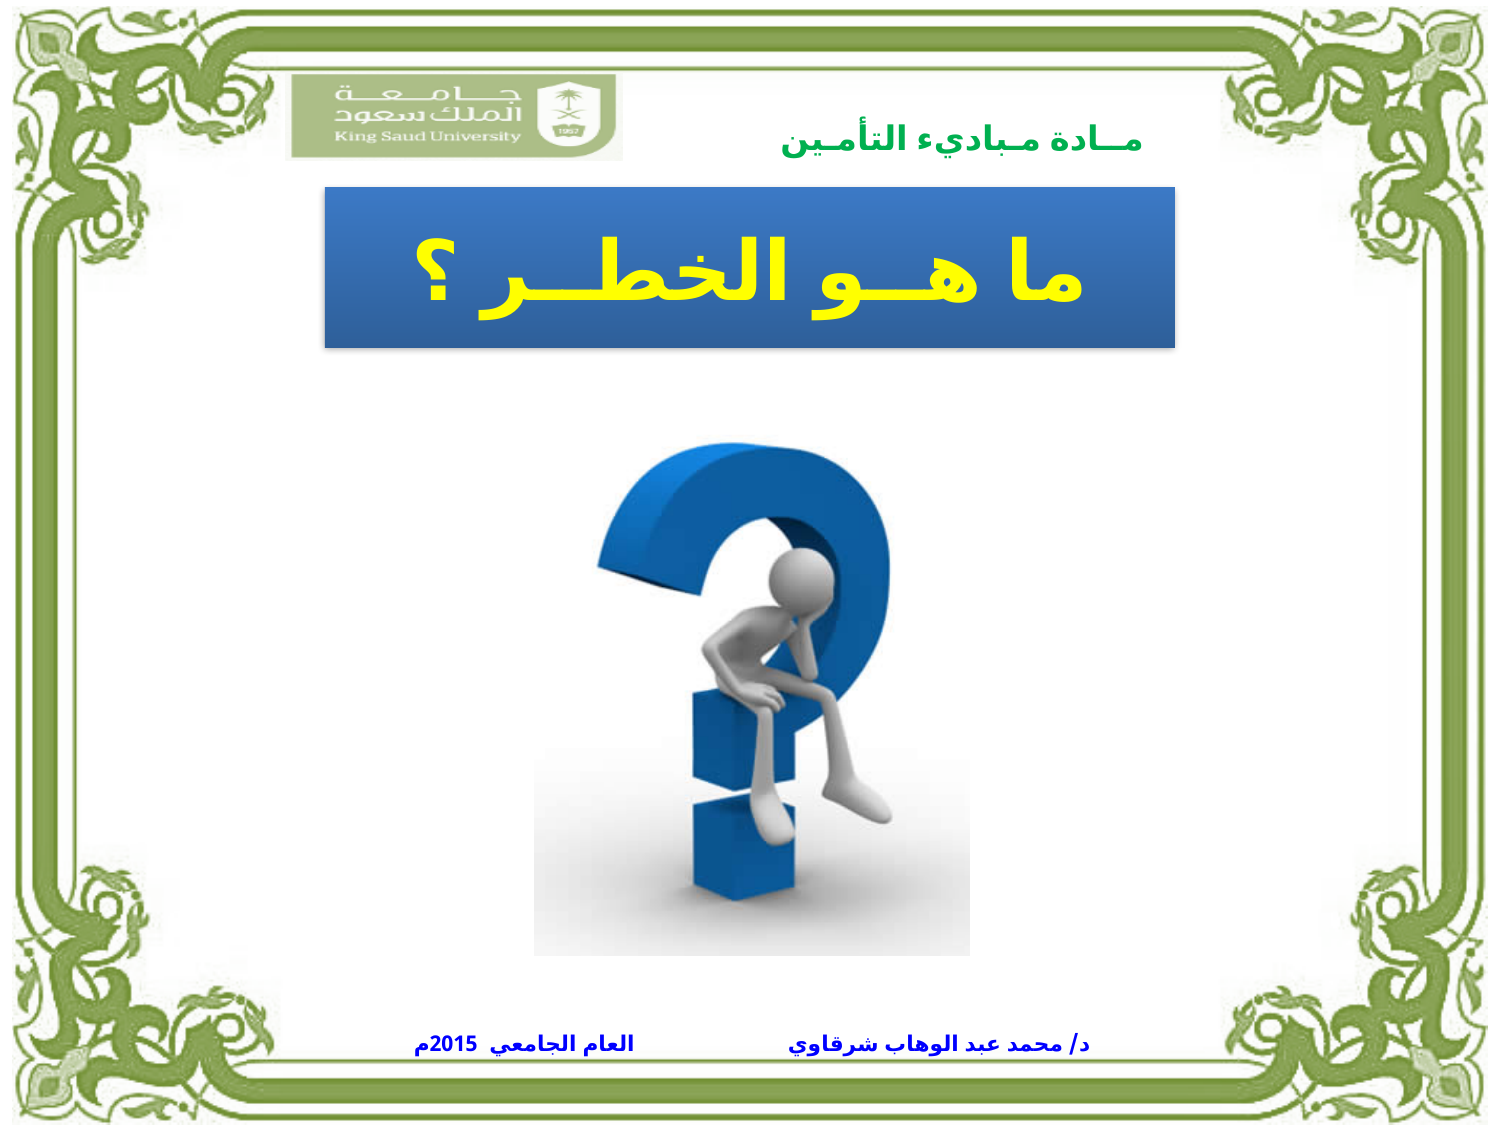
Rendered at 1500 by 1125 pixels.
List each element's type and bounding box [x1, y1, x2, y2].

picture [12, 6, 1488, 1125]
list [534, 412, 970, 956]
